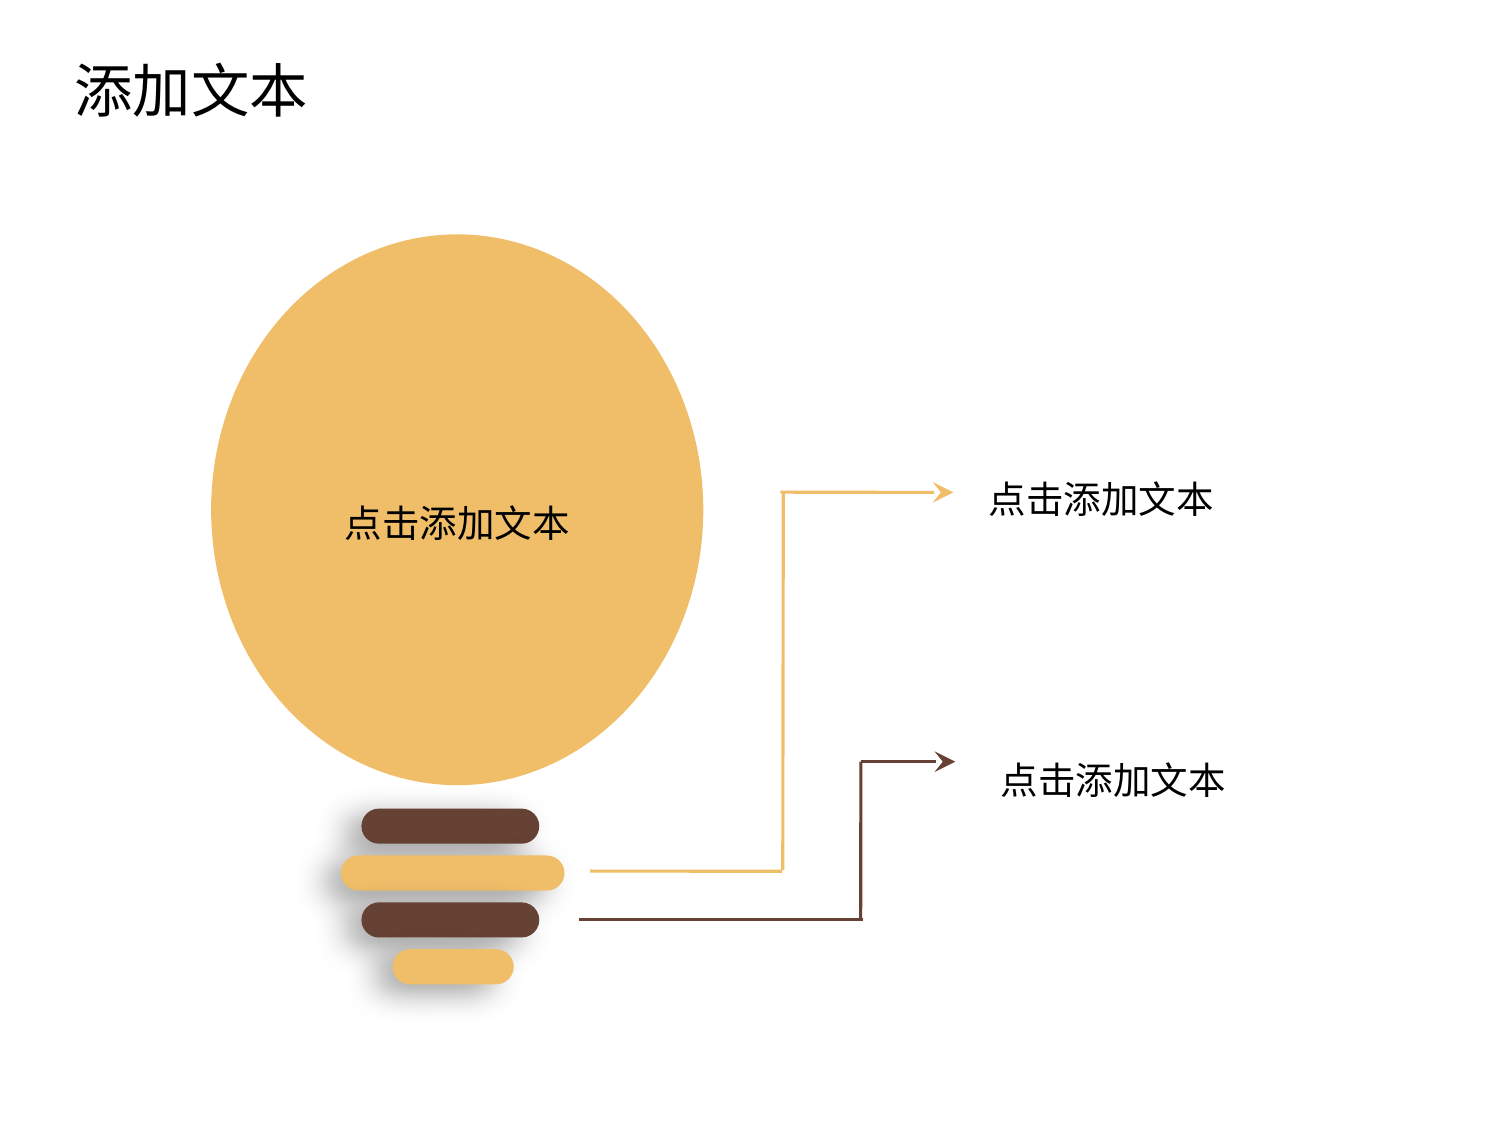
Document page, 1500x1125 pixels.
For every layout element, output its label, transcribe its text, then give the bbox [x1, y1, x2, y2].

text_box 点击添加文本 [329, 492, 585, 552]
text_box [578, 761, 956, 920]
text_box [359, 806, 542, 843]
text_box 点击添加文本 [985, 749, 1241, 810]
text_box [359, 900, 542, 940]
text_box 点击添加文本 [974, 468, 1229, 529]
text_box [589, 491, 954, 760]
text_box [209, 232, 705, 788]
text_box [390, 947, 516, 987]
text_box 添加文本 [60, 46, 323, 132]
text_box [338, 853, 567, 893]
